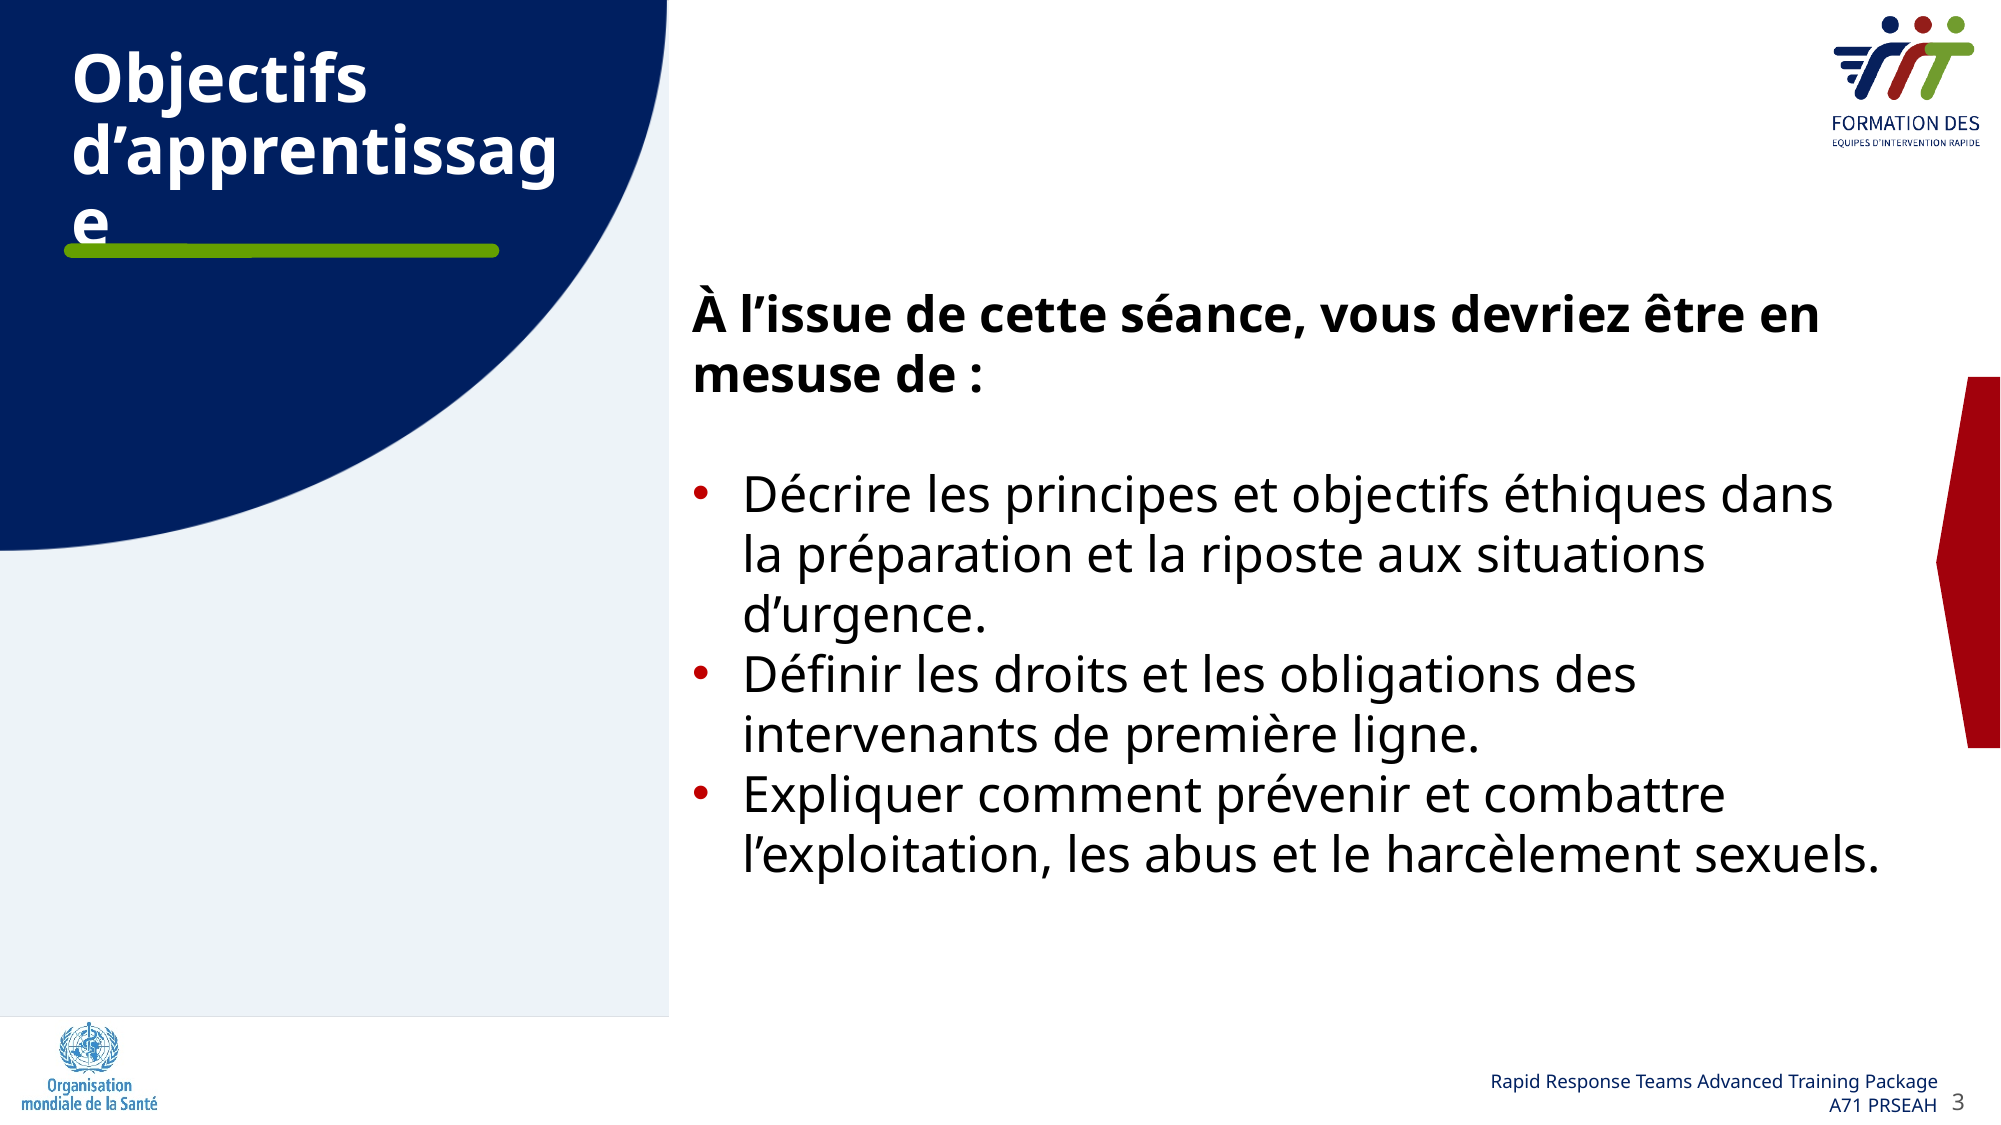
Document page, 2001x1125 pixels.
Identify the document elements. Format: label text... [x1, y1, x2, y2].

picture [1832, 15, 1980, 148]
text_box [63, 243, 500, 258]
picture [20, 1020, 158, 1111]
picture [0, 0, 669, 1018]
slide_number 3 [1882, 1037, 1916, 1092]
title Objectifs d’apprentissage [63, 51, 600, 254]
text_box À l’issue de cette séance, vous devriez être en mesuse de : Décrire les principes et objectifs éthiques dans la préparation et la riposte aux situations d’urgence. Définir les droits et les obligations des intervenants de première ligne. Expliquer comment prévenir et combattre l’exploitation, les abus et le harcèlement sexuels. [692, 282, 1884, 883]
